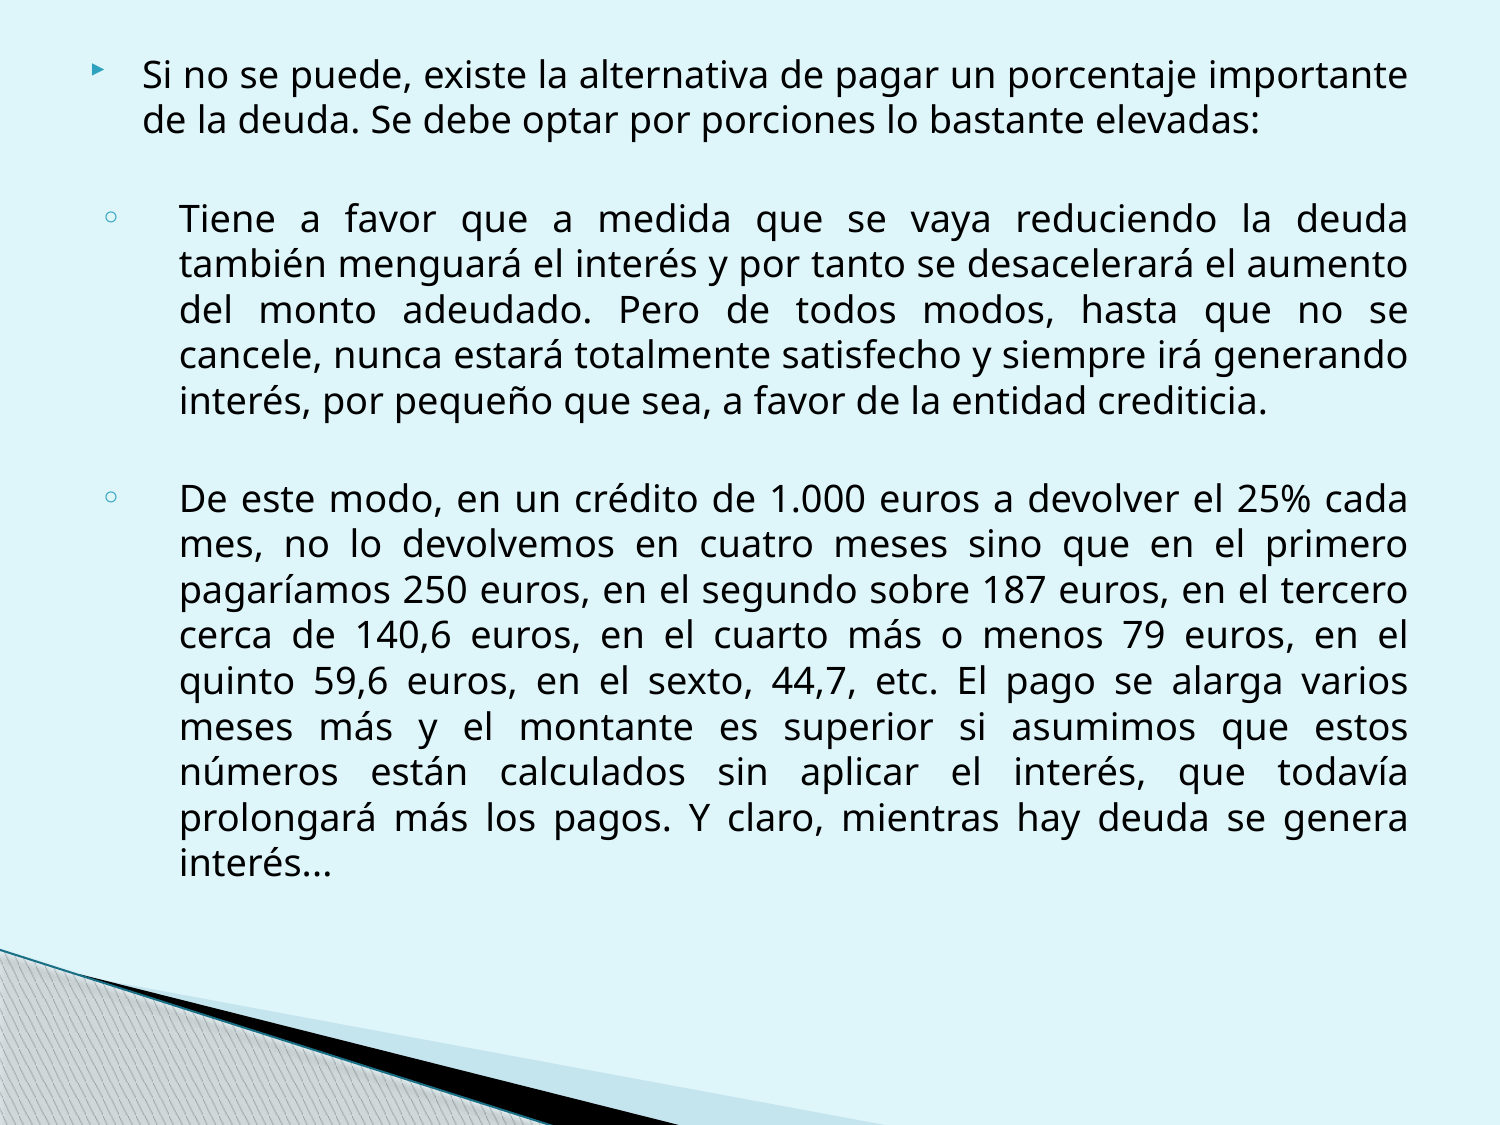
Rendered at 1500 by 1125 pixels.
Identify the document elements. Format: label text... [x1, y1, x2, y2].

list Si no se puede, existe la alternativa de pagar un porcentaje importante de la deuda. Se debe optar por porciones lo bastante elevadas: Tiene a favor que a medida que se vaya reduciendo la deuda también menguará el interés y por tanto se desacelerará el aumento del monto adeudado. Pero de todos modos, hasta que no se cancele, nunca estará totalmente satisfecho y siempre irá generando interés, por pequeño que sea, a favor de la entidad crediticia. De este modo, en un crédito de 1.000 euros a devolver el 25% cada mes, no lo devolvemos en cuatro meses sino que en el primero pagaríamos 250 euros, en el segundo sobre 187 euros, en el tercero cerca de 140,6 euros, en el cuarto más o menos 79 euros, en el quinto 59,6 euros, en el sexto, 44,7, etc. El pago se alarga varios meses más y el montante es superior si asumimos que estos números están calculados sin aplicar el interés, que todavía prolongará más los pagos. Y claro, mientras hay deuda se genera interés... [75, 42, 1425, 986]
